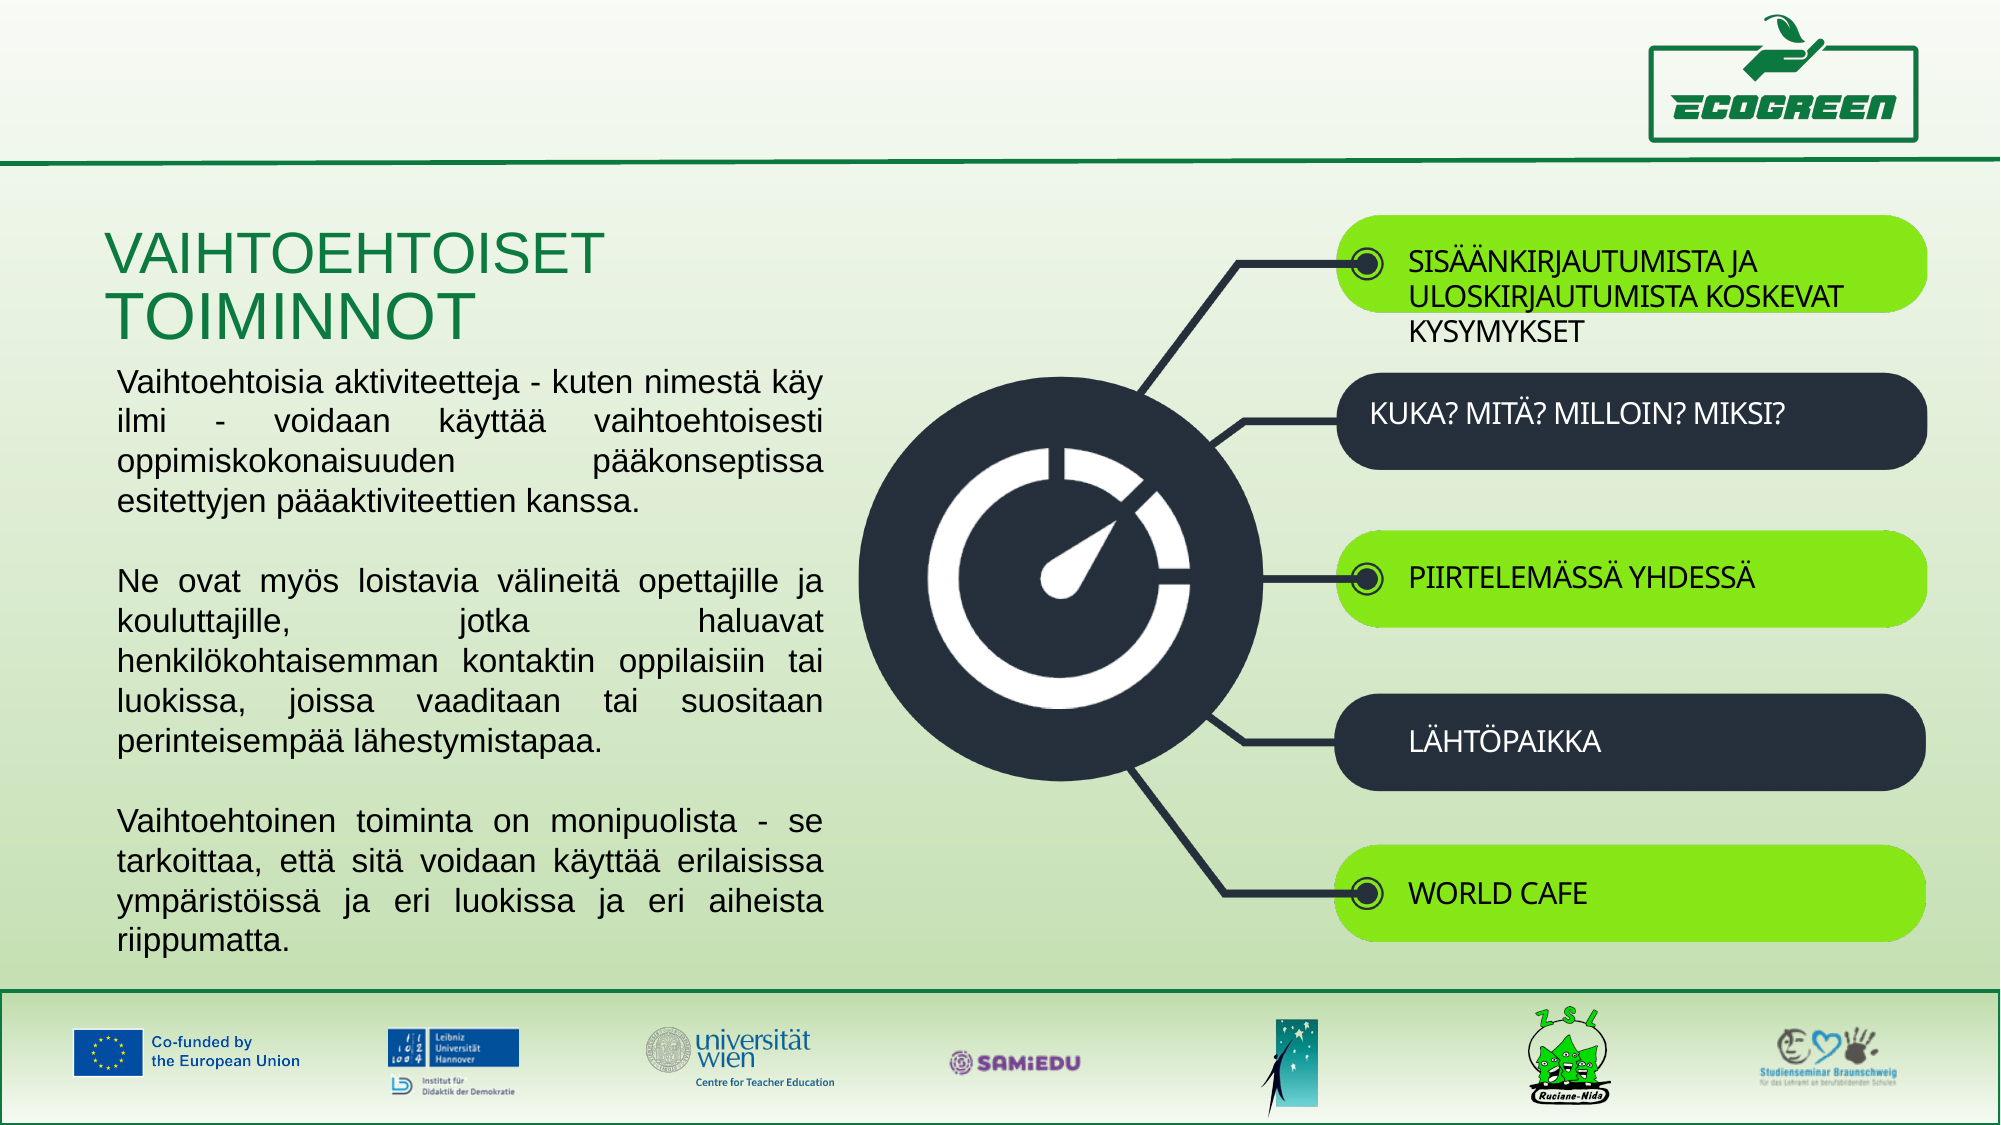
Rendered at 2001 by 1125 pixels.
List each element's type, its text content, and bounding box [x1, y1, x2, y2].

text_box PIIRTELEMÄSSÄ YHDESSÄ [1408, 559, 1907, 595]
picture [1528, 1006, 1611, 1105]
picture [388, 1022, 519, 1103]
picture [71, 1027, 317, 1079]
picture [1639, 0, 1928, 157]
text_box VAIHTOEHTOISET TOIMINNOT [104, 216, 972, 353]
text_box WORLD CAFE [1408, 875, 1907, 911]
picture [646, 1027, 834, 1086]
text_box [926, 448, 1192, 709]
text_box SISÄÄNKIRJAUTUMISTA JA ULOSKIRJAUTUMISTA KOSKEVAT KYSYMYKSET [1408, 243, 1907, 349]
picture [1259, 1018, 1330, 1125]
picture [1755, 1022, 1902, 1091]
picture [945, 1047, 1087, 1079]
text_box KUKA? MITÄ? MILLOIN? MIKSI? [1369, 395, 1868, 431]
text_box LÄHTÖPAIKKA [1408, 723, 1907, 759]
text_box [858, 215, 1928, 942]
text_box Vaihtoehtoisia aktiviteetteja - kuten nimestä käy ilmi - voidaan käyttää vaihtoehtoisesti oppimiskokonaisuuden pääkonseptissa esitettyjen pääaktiviteettien kanssa. Ne ovat myös loistavia välineitä opettajille ja kouluttajille, jotka haluavat henkilökohtaisemman kontaktin oppilaisiin tai luokissa, joissa vaaditaan tai suositaan perinteisempää lähestymistapaa. Vaihtoehtoinen toiminta on monipuolista - se tarkoittaa, että sitä voidaan käyttää erilaisissa ympäristöissä ja eri luokissa ja eri aiheista riippumatta. [116, 359, 825, 997]
